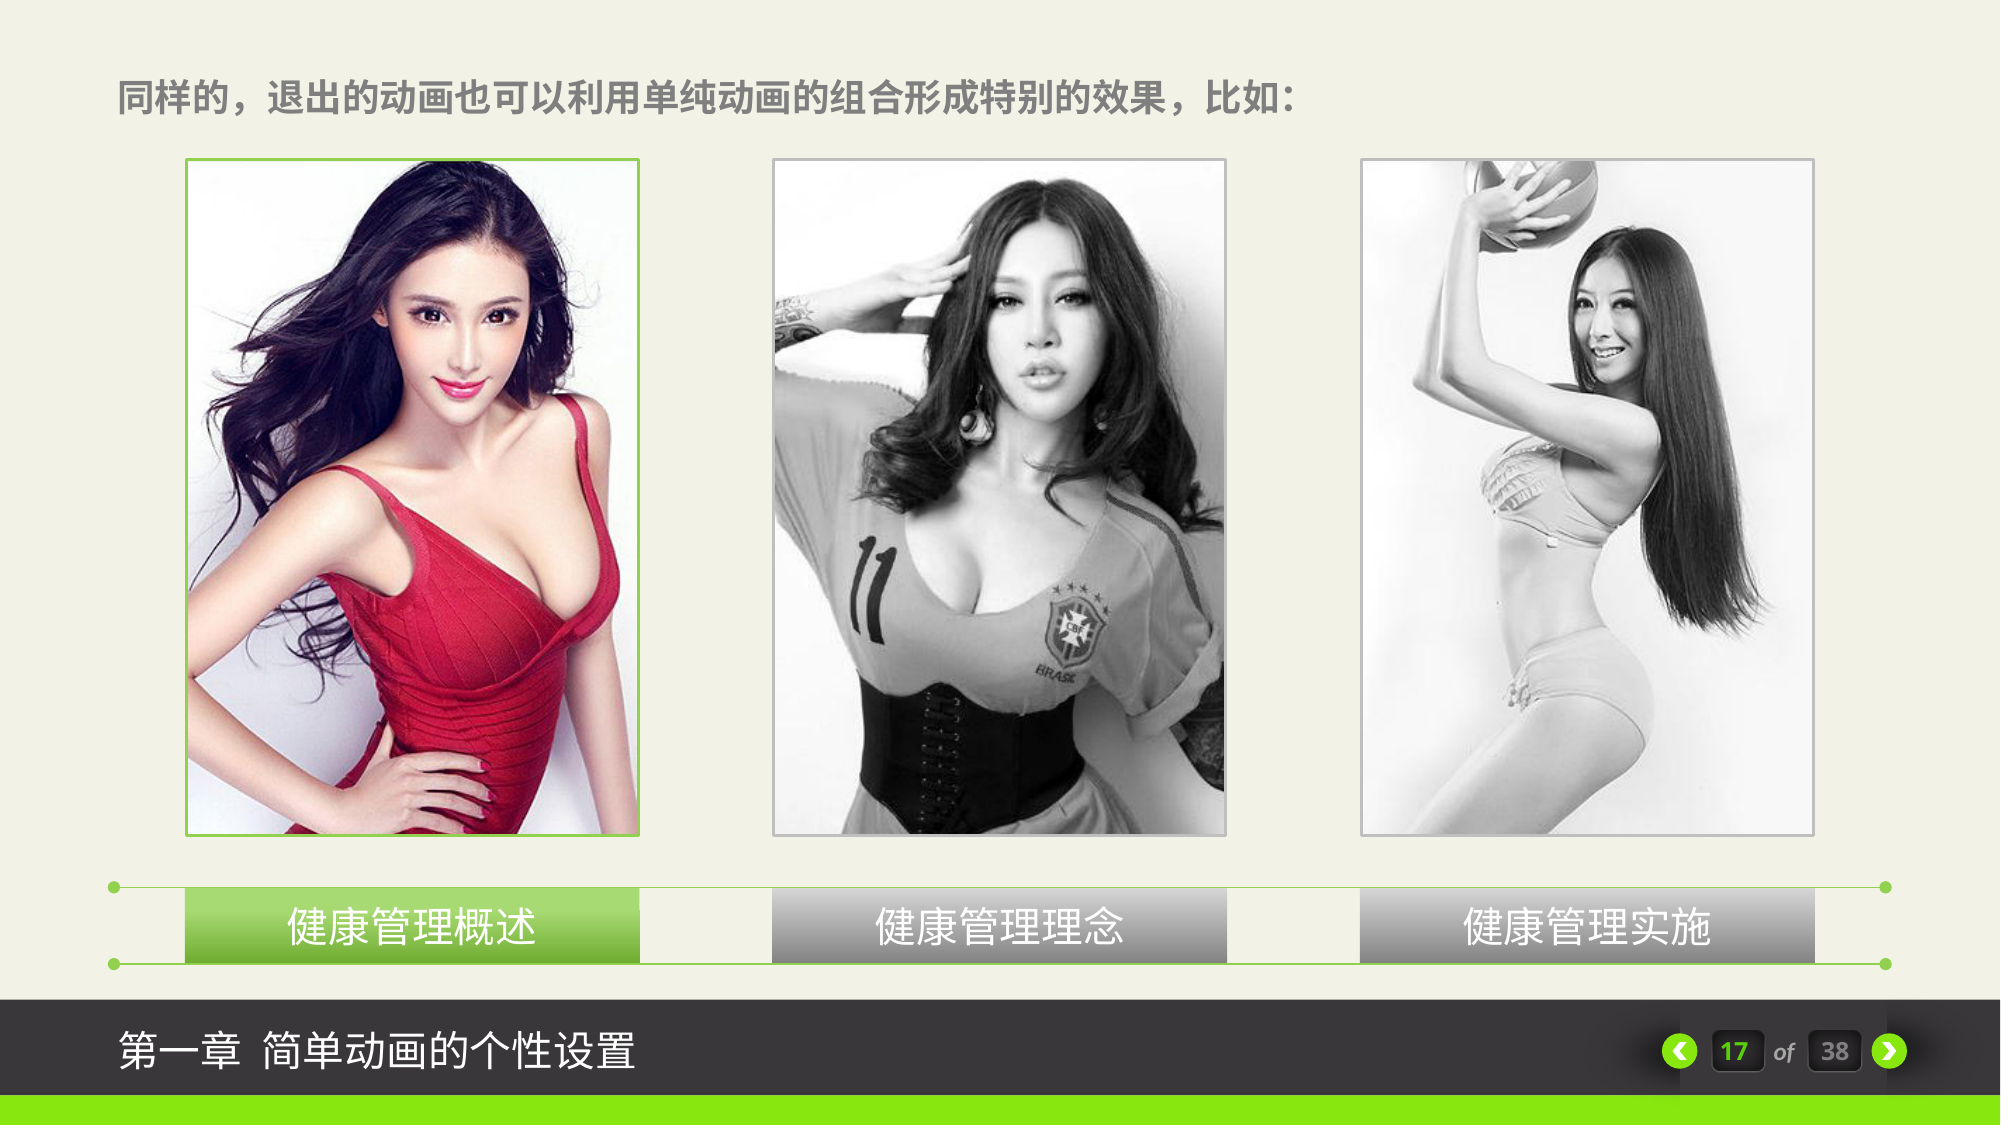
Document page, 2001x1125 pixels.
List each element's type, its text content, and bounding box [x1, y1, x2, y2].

text_box 健康管理实施 [1359, 888, 1815, 963]
picture [1362, 160, 1812, 835]
text_box 健康管理概述 [184, 888, 640, 963]
picture [1567, 992, 1693, 1110]
picture [1875, 991, 2001, 1111]
text_box 同样的，退出的动画也可以利用单纯动画的组合形成特别的效果，比如： [102, 66, 1769, 127]
picture [1709, 1026, 1769, 1076]
text_box 健康管理理念 [772, 888, 1228, 963]
picture [775, 160, 1225, 835]
picture [187, 160, 637, 835]
picture [1805, 1026, 1866, 1076]
